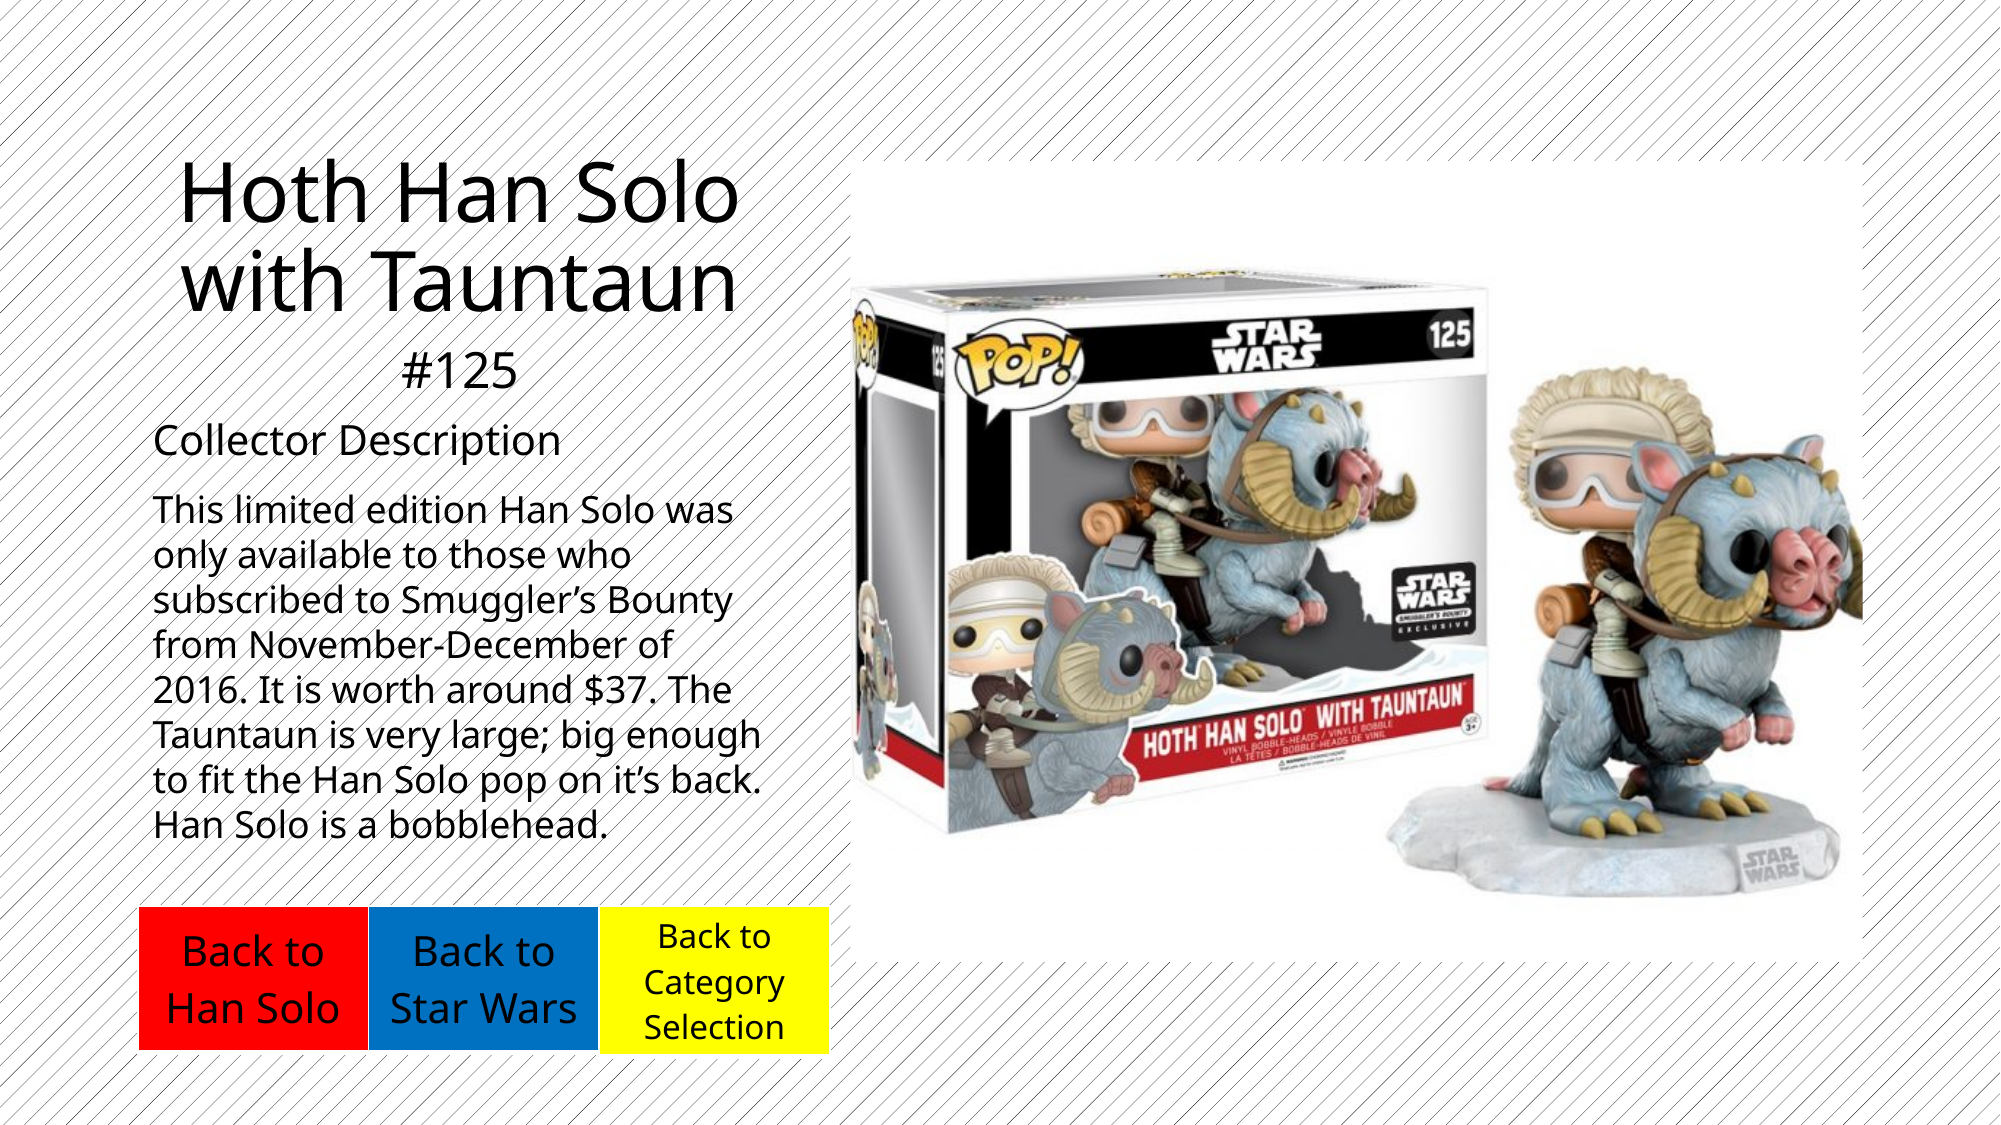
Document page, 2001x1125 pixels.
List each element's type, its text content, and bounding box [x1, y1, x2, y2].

picture [850, 161, 1863, 962]
picture [137, 905, 830, 1053]
title Hoth Han Solo with Tauntaun [137, 75, 783, 337]
list #125 Collector Description This limited edition Han Solo was only available to those who subscribed to Smuggler’s Bounty from November-December of 2016. It is worth around $37. The Tauntaun is very large; big enough to fit the Han Solo pop on it’s back. Han Solo is a bobblehead. [137, 337, 783, 905]
